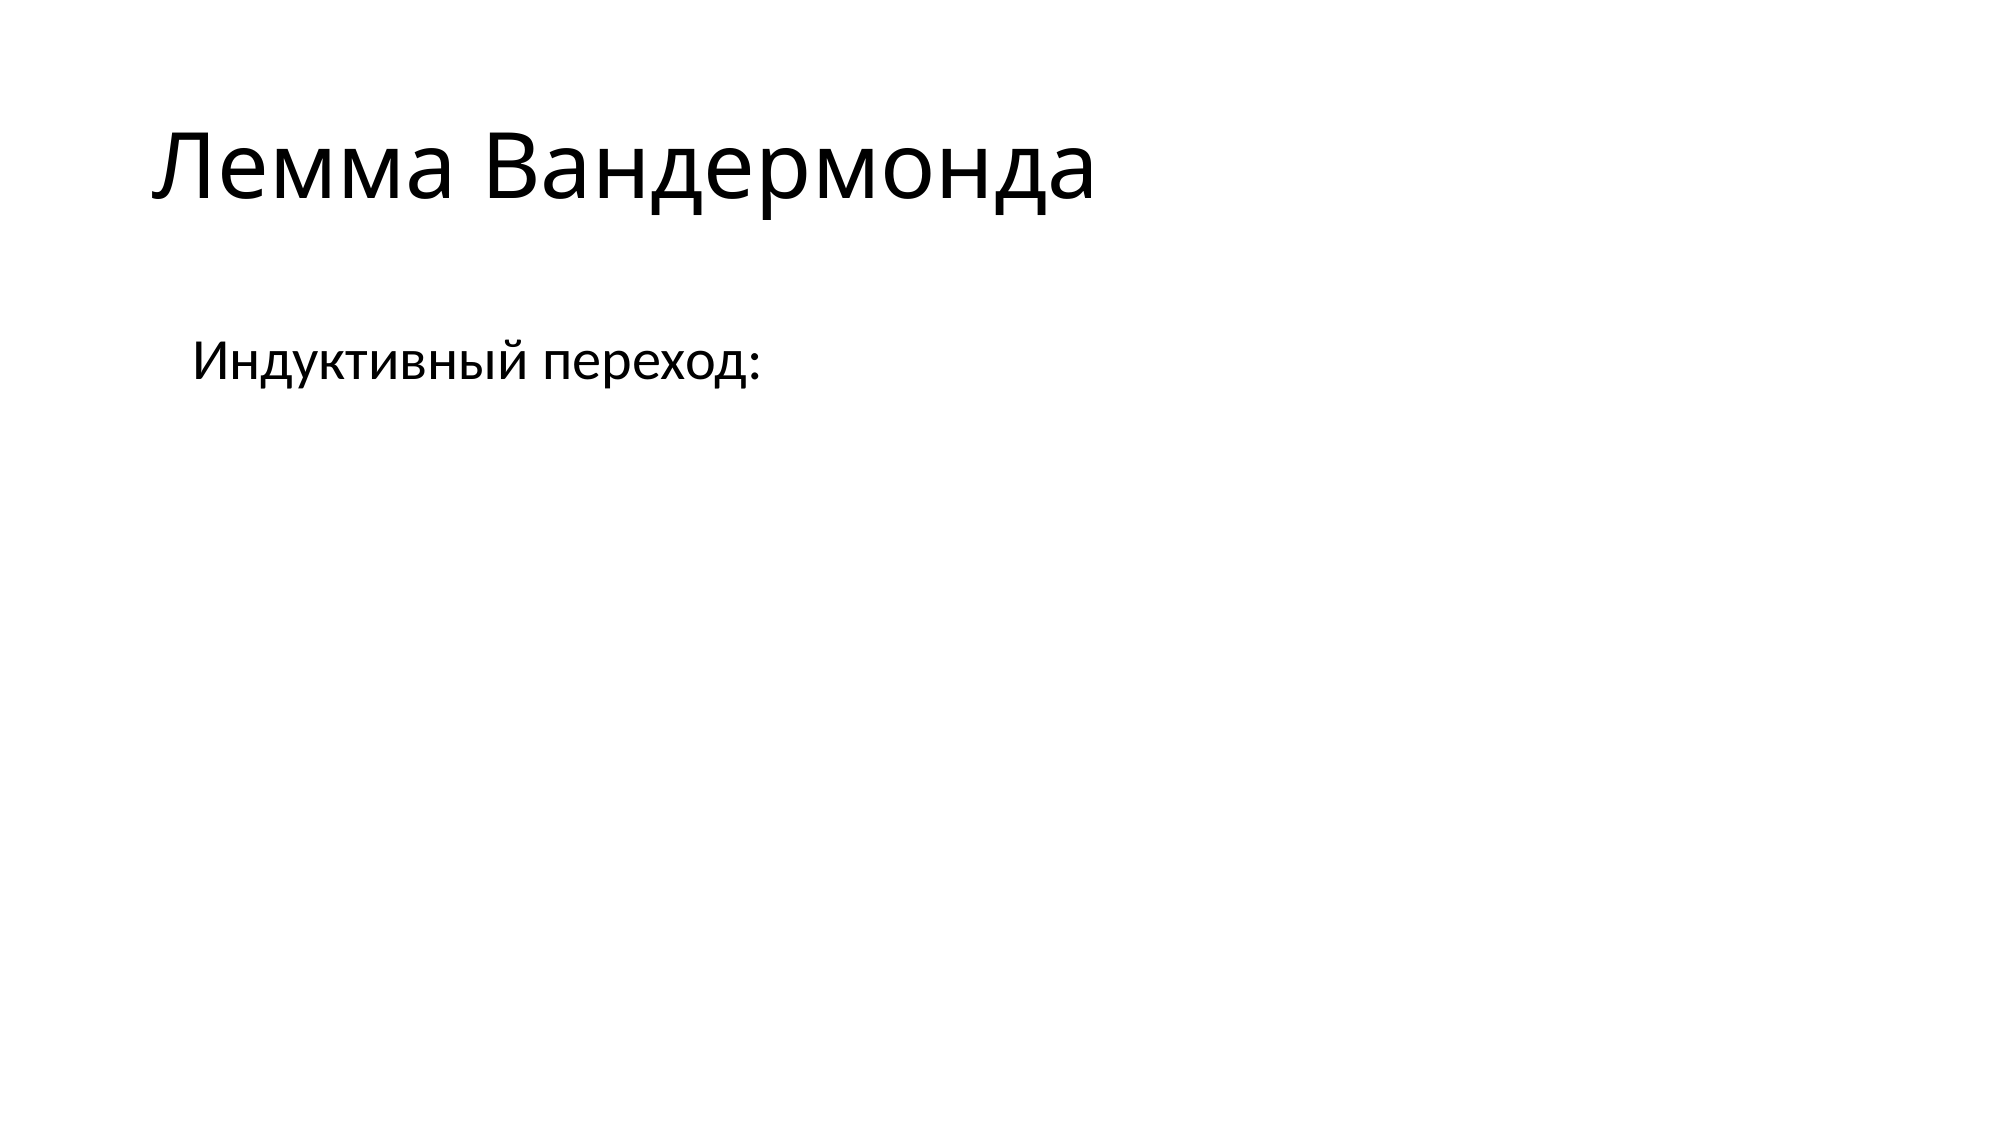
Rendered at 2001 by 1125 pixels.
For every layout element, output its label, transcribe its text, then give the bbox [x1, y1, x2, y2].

title Лемма Вандермонда [137, 59, 1863, 278]
